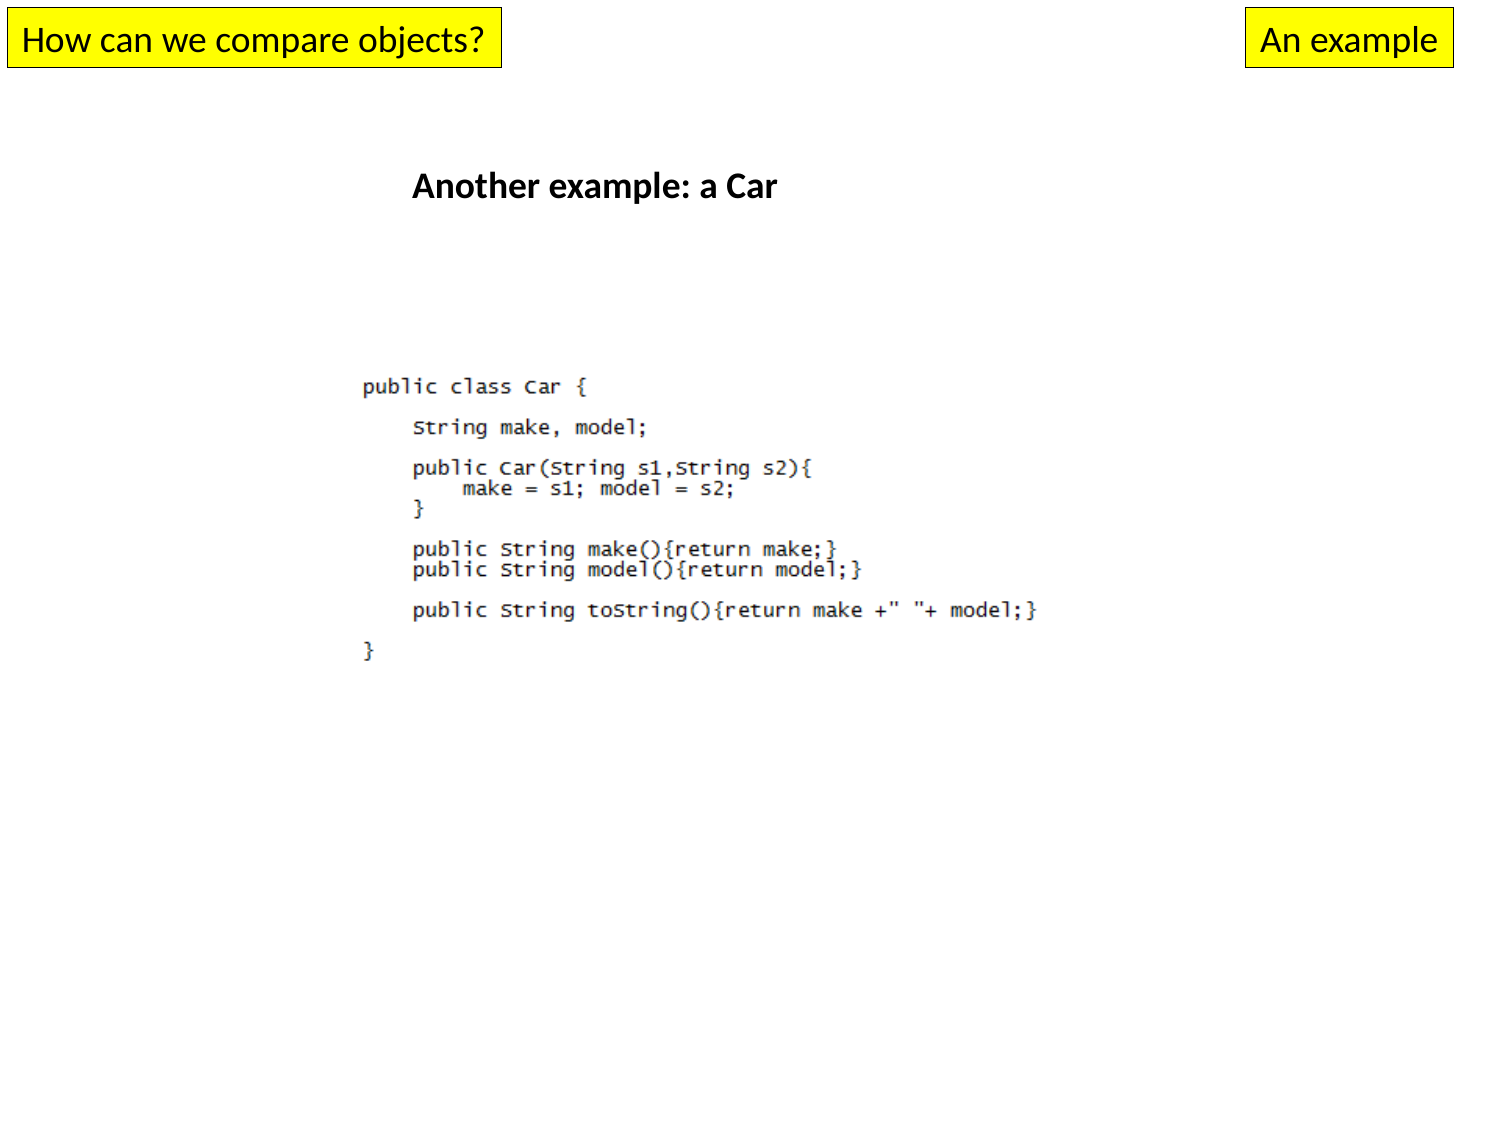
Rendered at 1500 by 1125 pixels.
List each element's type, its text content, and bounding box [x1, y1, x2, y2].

text_box Another example: a Car [397, 154, 794, 214]
text_box An example [1245, 7, 1454, 68]
text_box How can we compare objects? [7, 7, 502, 68]
picture [359, 361, 1079, 686]
